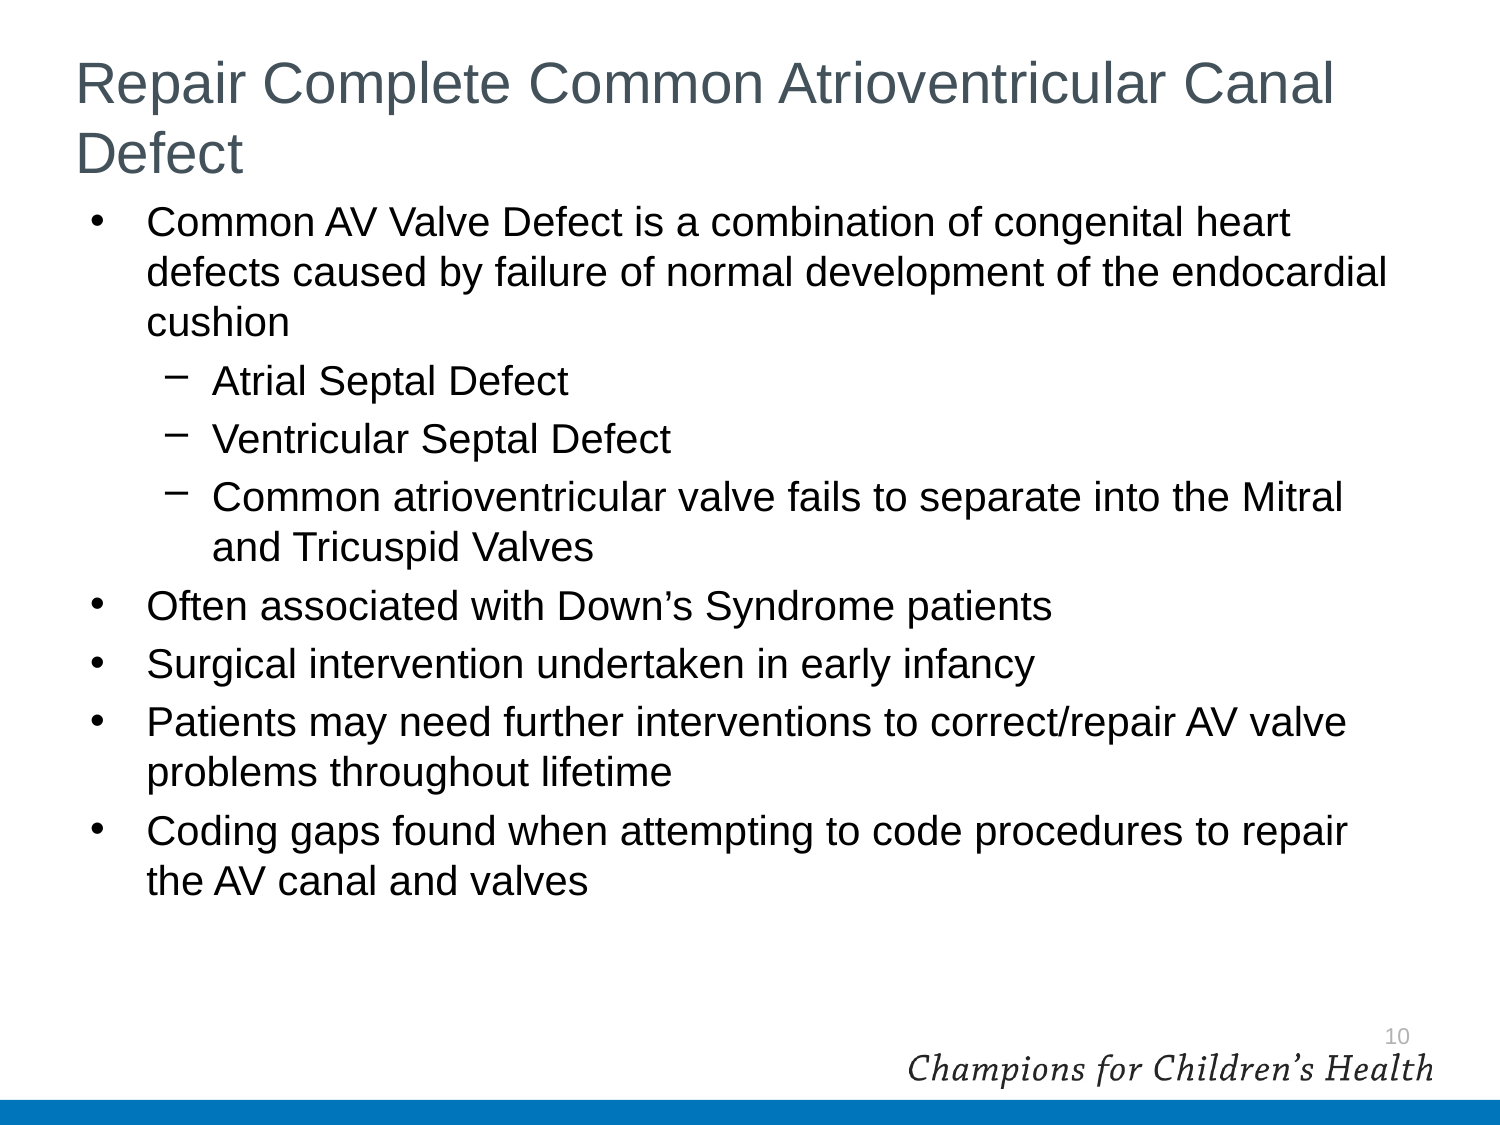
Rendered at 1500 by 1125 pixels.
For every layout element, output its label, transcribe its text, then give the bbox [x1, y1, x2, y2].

slide_number 10 [1074, 1005, 1425, 1066]
title Repair Complete Common Atrioventricular Canal Defect [74, 44, 1426, 138]
list Common AV Valve Defect is a combination of congenital heart defects caused by failure of normal development of the endocardial cushion Atrial Septal Defect Ventricular Septal Defect Common atrioventricular valve fails to separate into the Mitral and Tricuspid Valves Often associated with Down’s Syndrome patients Surgical intervention undertaken in early infancy Patients may need further interventions to correct/repair AV valve problems throughout lifetime Coding gaps found when attempting to code procedures to repair the AV canal and valves [74, 187, 1426, 1001]
picture [909, 1053, 1432, 1089]
